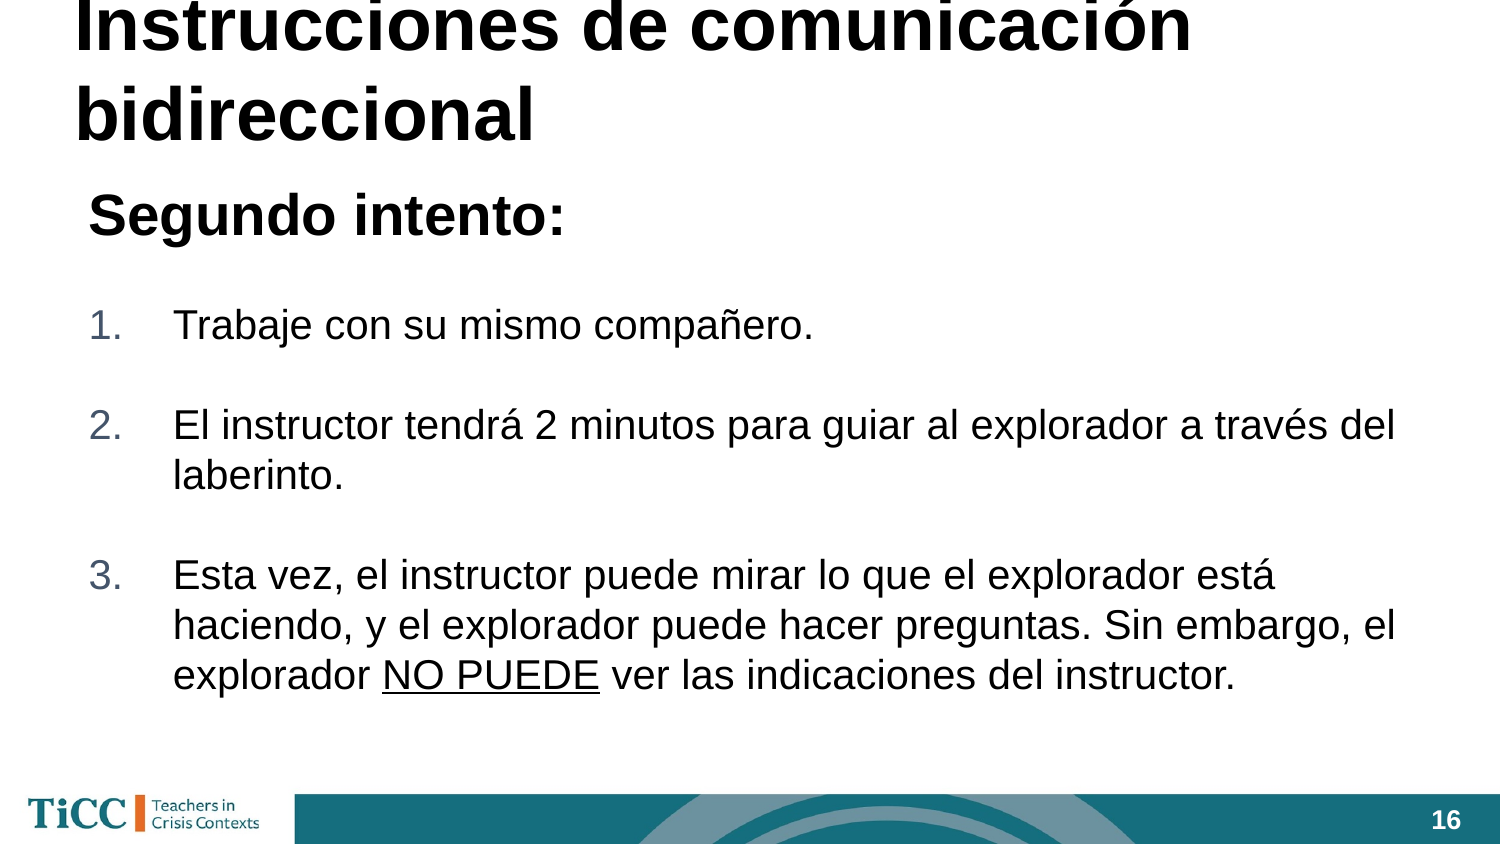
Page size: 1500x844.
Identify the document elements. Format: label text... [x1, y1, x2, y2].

list Segundo intento: Trabaje con su mismo compañero. El instructor tendrá 2 minutos para guiar al explorador a través del laberinto. Esta vez, el instructor puede mirar lo que el explorador está haciendo, y el explorador puede hacer preguntas. Sin embargo, el explorador NO PUEDE ver las indicaciones del instructor. [73, 162, 1424, 731]
slide_number ‹#› [1386, 786, 1477, 844]
picture [0, 0, 1500, 844]
title Instrucciones de comunicación bidireccional [59, 0, 1485, 171]
